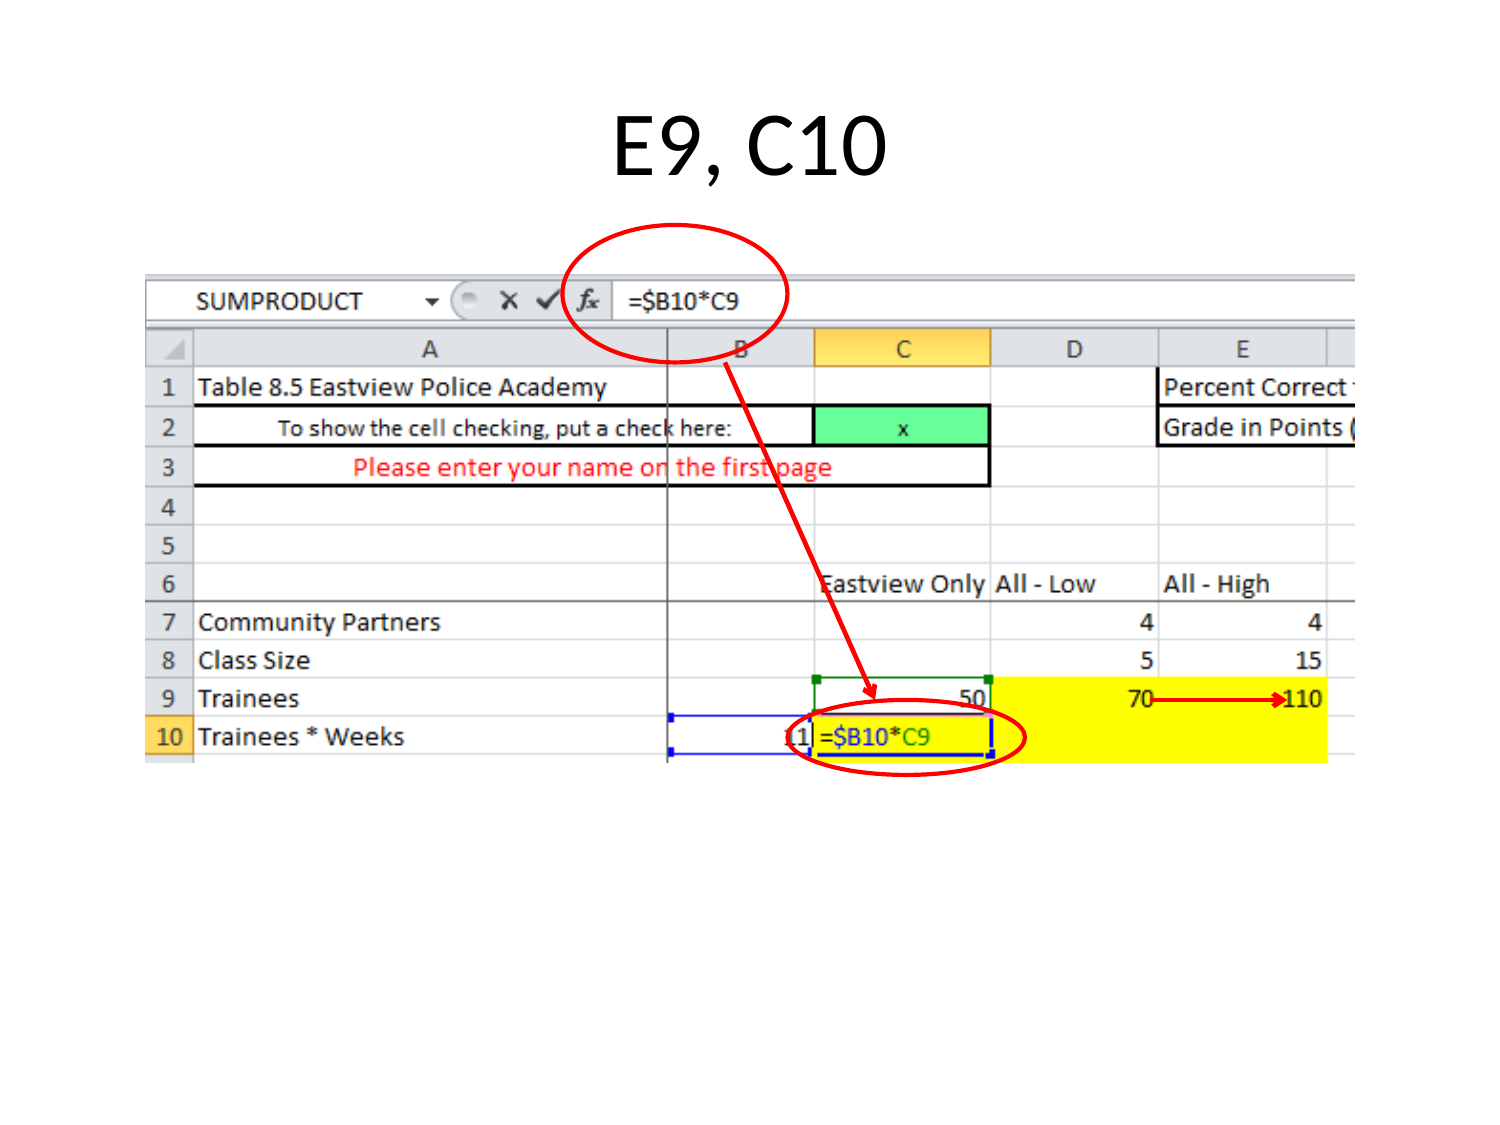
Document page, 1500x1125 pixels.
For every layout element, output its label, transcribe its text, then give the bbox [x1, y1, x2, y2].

text_box [846, 772, 966, 778]
text_box [565, 222, 785, 273]
title E9, C10 [75, 45, 1425, 233]
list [145, 274, 1355, 763]
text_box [724, 362, 876, 701]
